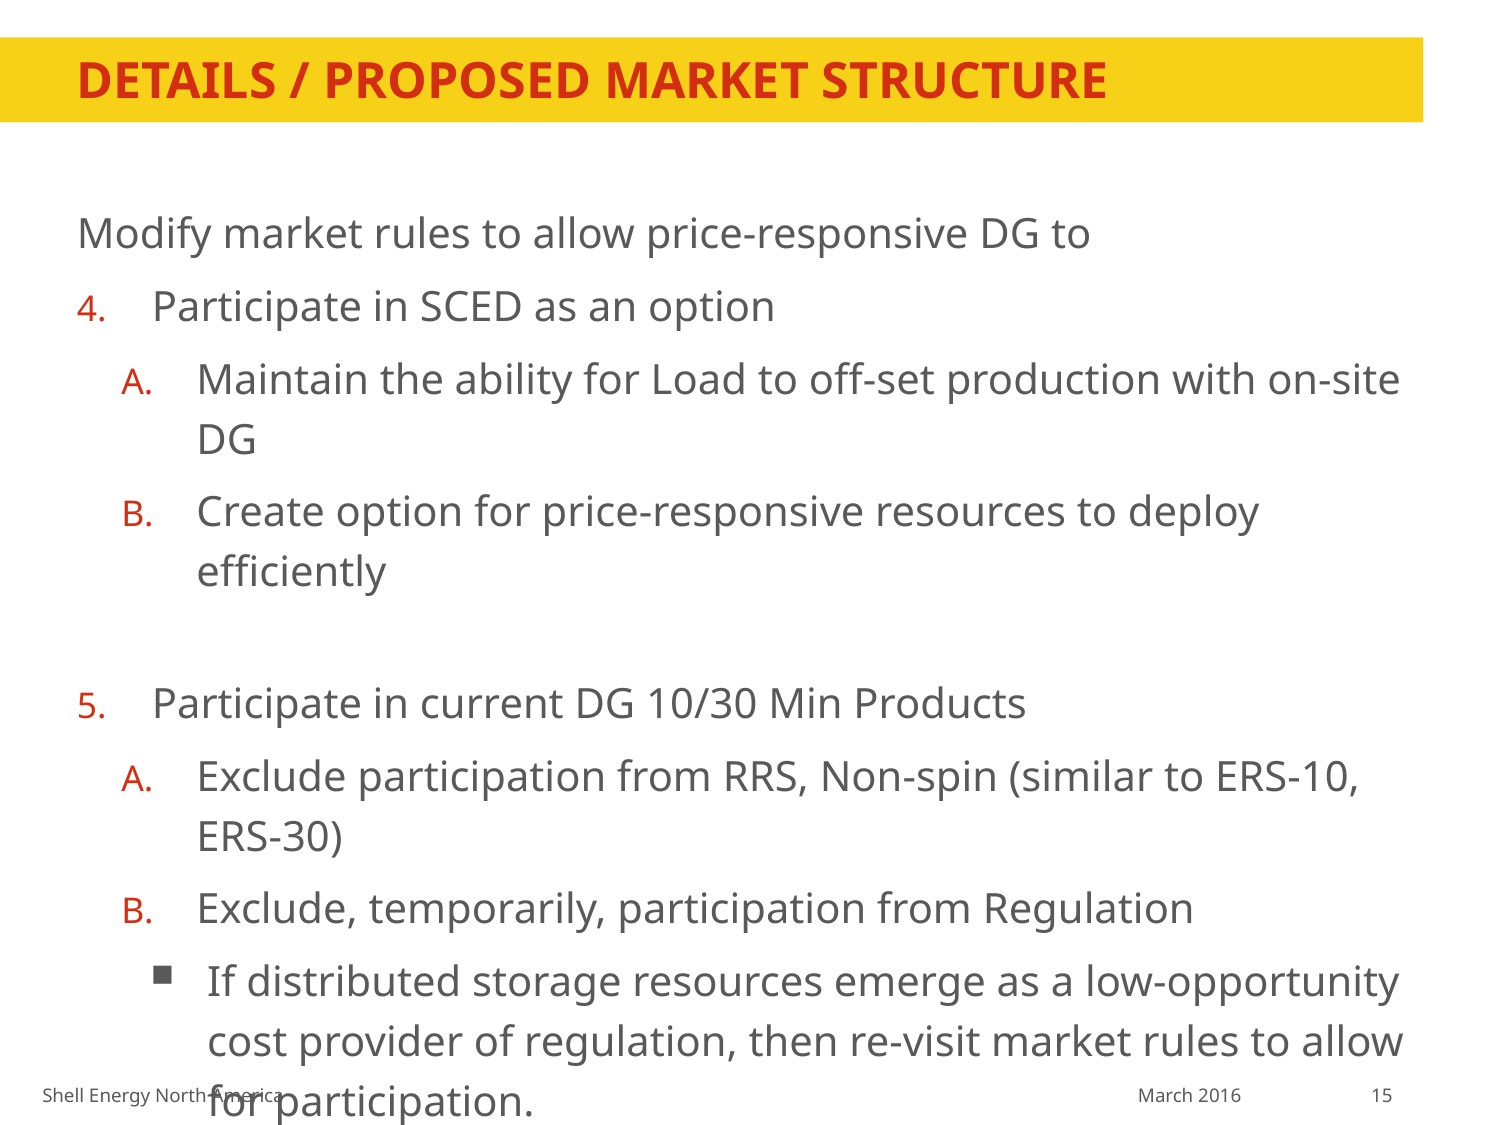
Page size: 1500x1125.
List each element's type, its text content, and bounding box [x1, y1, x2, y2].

title Details / Proposed Market Structure [76, 48, 1412, 118]
text_box Shell Energy North America March 2016 15 [42, 1080, 1461, 1124]
list Modify market rules to allow price-responsive DG to Participate in SCED as an option Maintain the ability for Load to off-set production with on-site DG Create option for price-responsive resources to deploy efficiently Participate in current DG 10/30 Min Products Exclude participation from RRS, Non-spin (similar to ERS-10, ERS-30) Exclude, temporarily, participation from Regulation If distributed storage resources emerge as a low-opportunity cost provider of regulation, then re-visit market rules to allow for participation. Existing distributed storage is not competitive with low-opportunity cost wholesale resources providing regulation. [76, 197, 1424, 1030]
